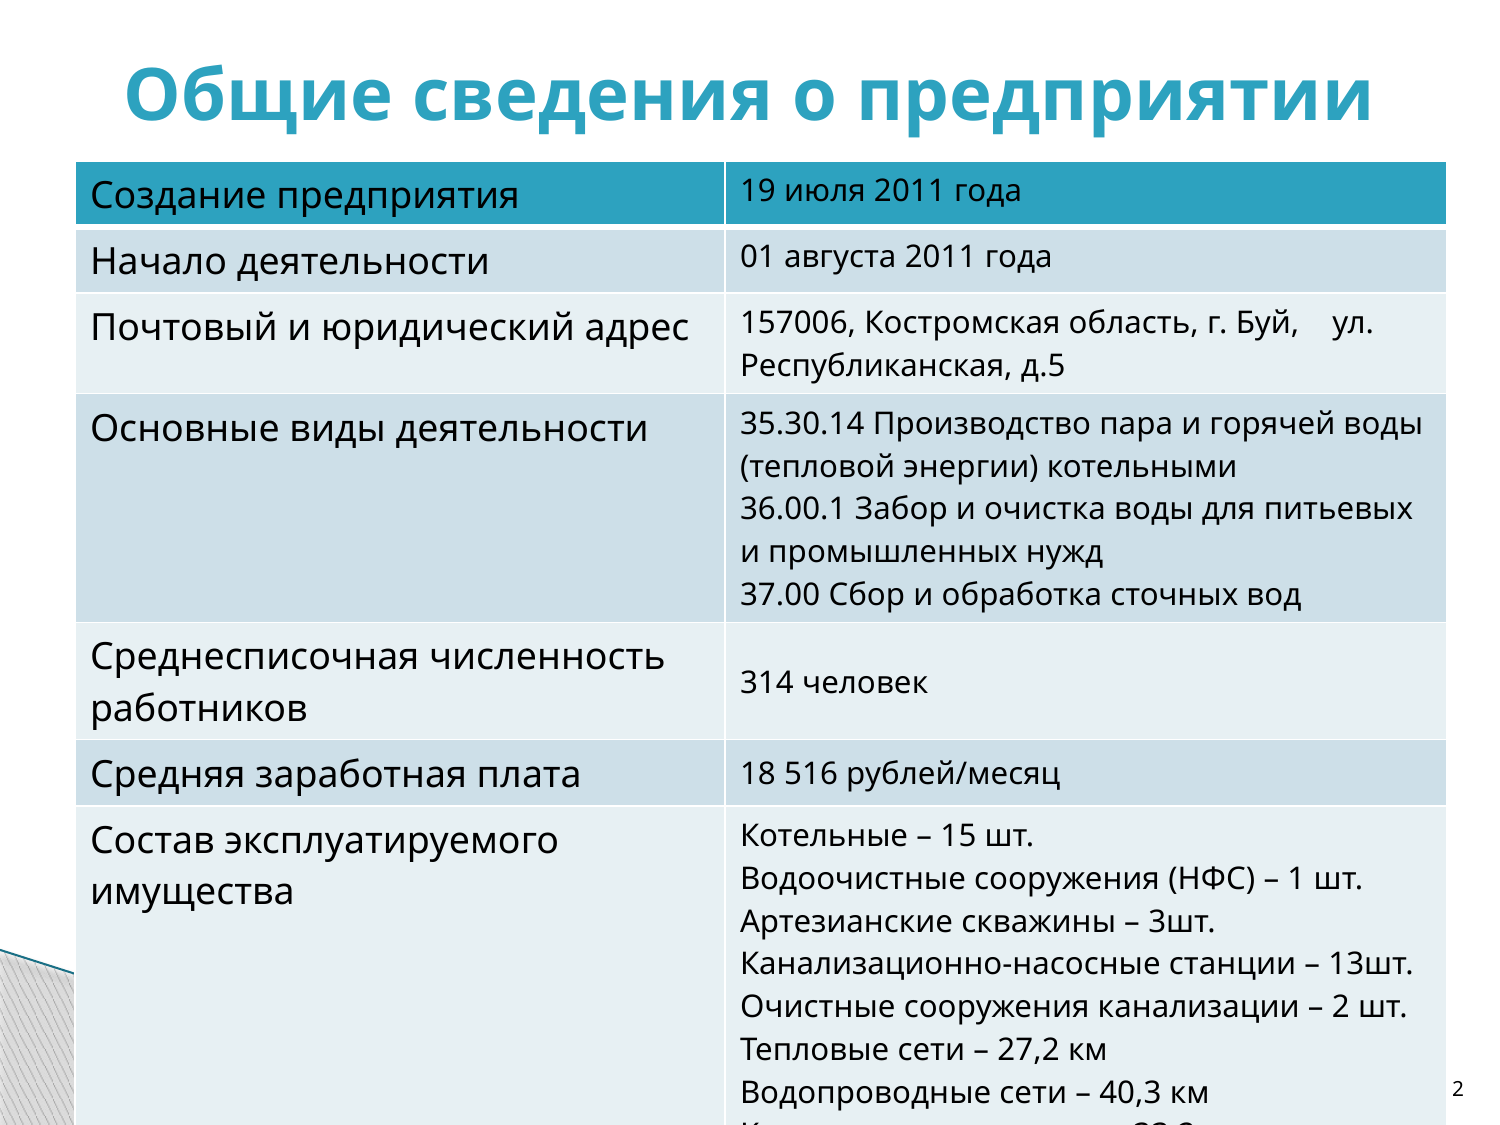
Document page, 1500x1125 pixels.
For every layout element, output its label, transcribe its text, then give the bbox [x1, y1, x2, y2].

table_cell 35.30.14 Производство пара и горячей воды (тепловой энергии) котельными 36.00.1 Забор и очистка воды для питьевых и промышленных нужд 37.00 Сбор и обработка сточных вод [726, 394, 1446, 622]
table_cell 01 августа 2011 года [726, 230, 1446, 292]
table_cell Основные виды деятельности [76, 394, 724, 622]
title Общие сведения о предприятии [75, 0, 1425, 185]
table_cell Котельные – 15 шт. Водоочистные сооружения (НФС) – 1 шт. Артезианские скважины – 3шт. Канализационно-насосные станции – 13шт. Очистные сооружения канализации – 2 шт. Тепловые сети – 27,2 км Водопроводные сети – 40,3 км Канализационные сети – 33,2 км [726, 807, 1446, 1125]
table_cell 314 человек [726, 623, 1446, 739]
slide_number 2 [1418, 1051, 1479, 1112]
table_cell 18 516 рублей/месяц [726, 740, 1446, 805]
table_cell Начало деятельности [76, 230, 724, 292]
table_cell Средняя заработная плата [76, 740, 724, 805]
table_cell Среднесписочная численность работников [76, 623, 724, 739]
table_cell Состав эксплуатируемого имущества [76, 807, 724, 1125]
table_cell 157006, Костромская область, г. Буй, ул. Республиканская, д.5 [726, 294, 1446, 393]
table_cell Почтовый и юридический адрес [76, 294, 724, 393]
table_header Создание предприятия [76, 185, 724, 224]
table_header 19 июля 2011 года [726, 162, 1446, 224]
